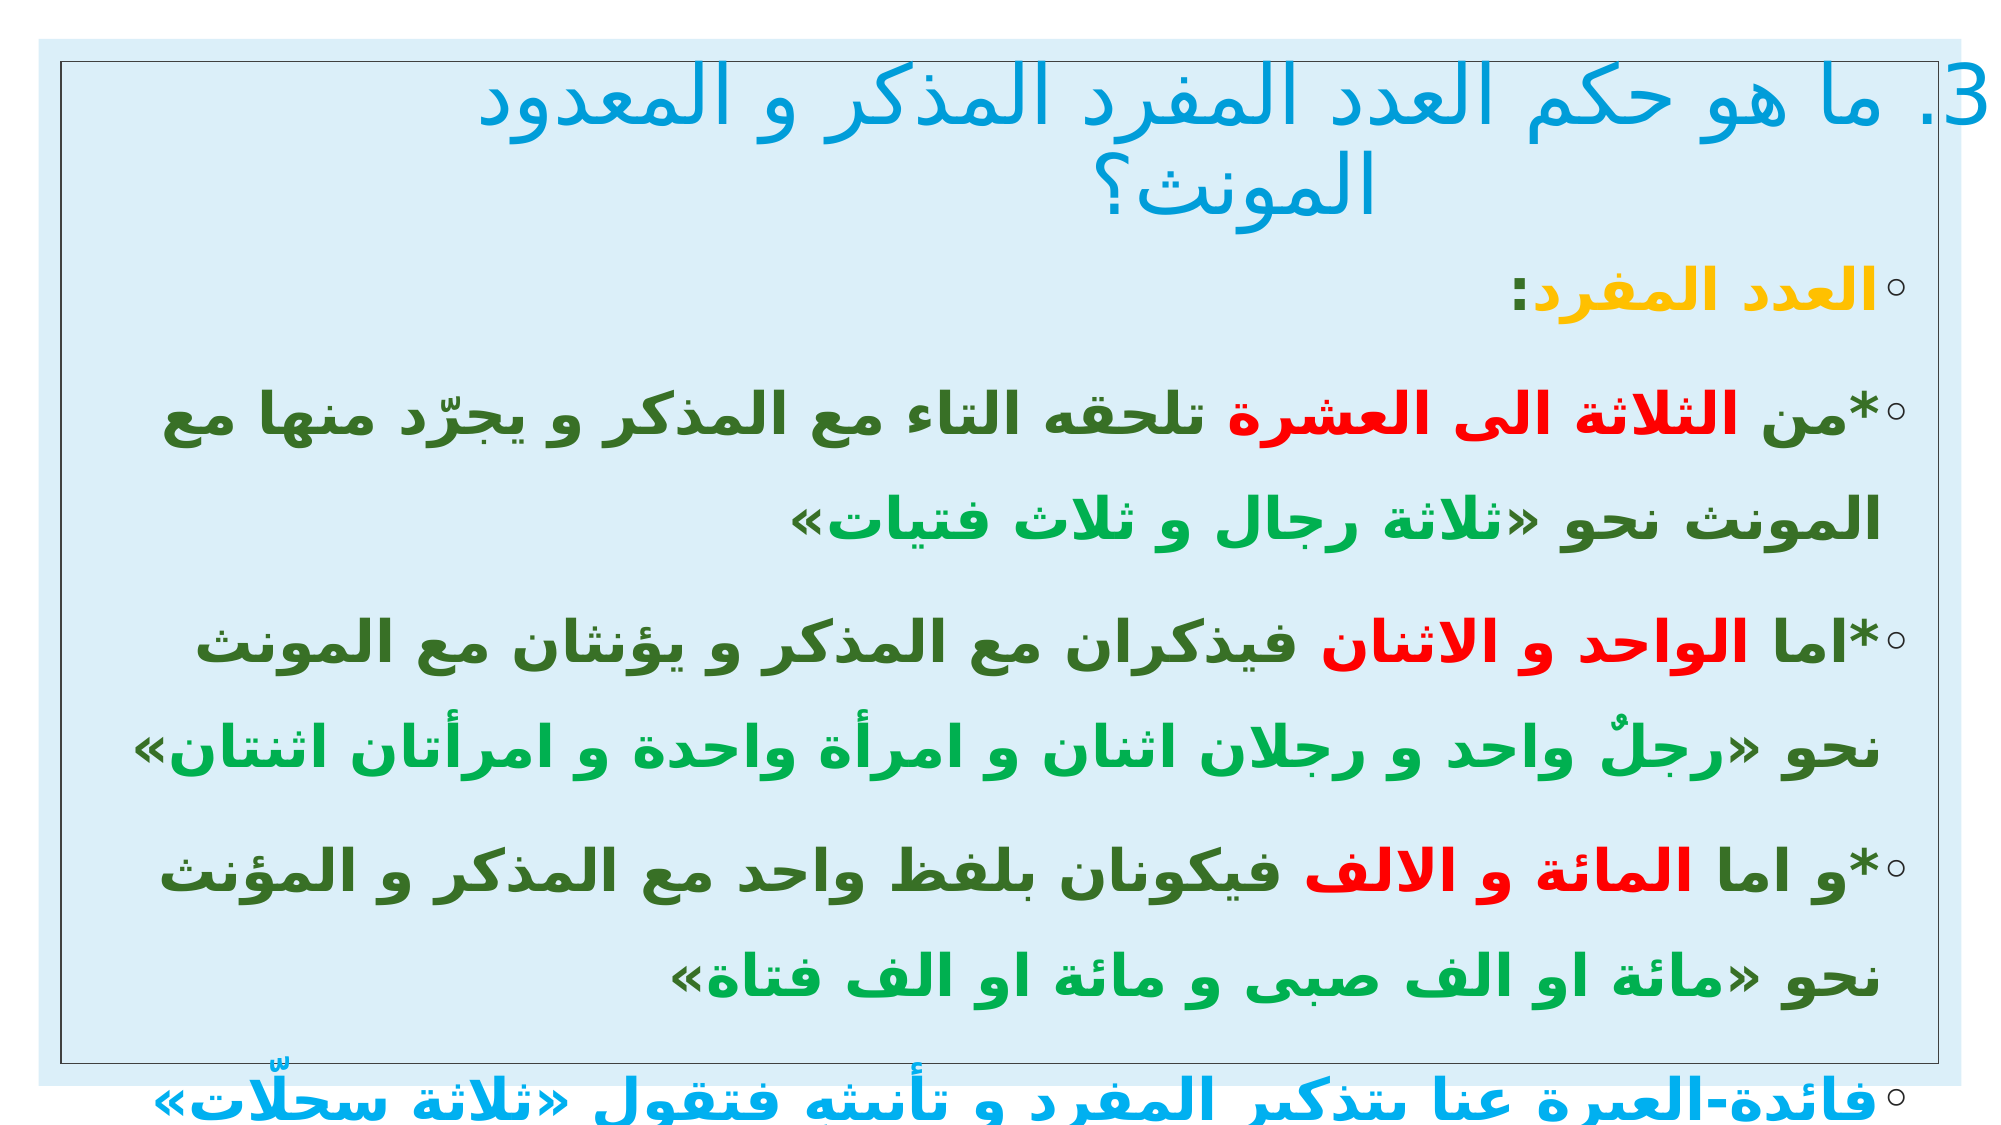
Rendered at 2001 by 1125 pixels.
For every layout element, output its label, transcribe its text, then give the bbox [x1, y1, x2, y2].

title 3. ما هو حکم العدد المفرد المذکر و المعدود المونث؟ [410, 29, 2000, 255]
list العدد المفرد: *من الثلاثة الی العشرة تلحقه التاء مع المذکر و یجرّد منها مع المونث نحو «ثلاثة رجال و ثلاث فتیات» *اما الواحد و الاثنان فیذکران مع المذکر و یؤنثان مع المونث نحو «رجلٌ واحد و رجلان اثنان و امرأة واحدة و امرأتان اثنتان» *و اما المائة و الالف فیکونان بلفظ واحد مع المذکر و المؤنث نحو «مائة او الف صبی و مائة او الف فتاة» فائدة-العبرة عنا بتذکیر المفرد و تأنیثهِ فتقول «ثلاثة سجلّات» لان الاصل سجلّ. [98, 209, 1929, 1053]
